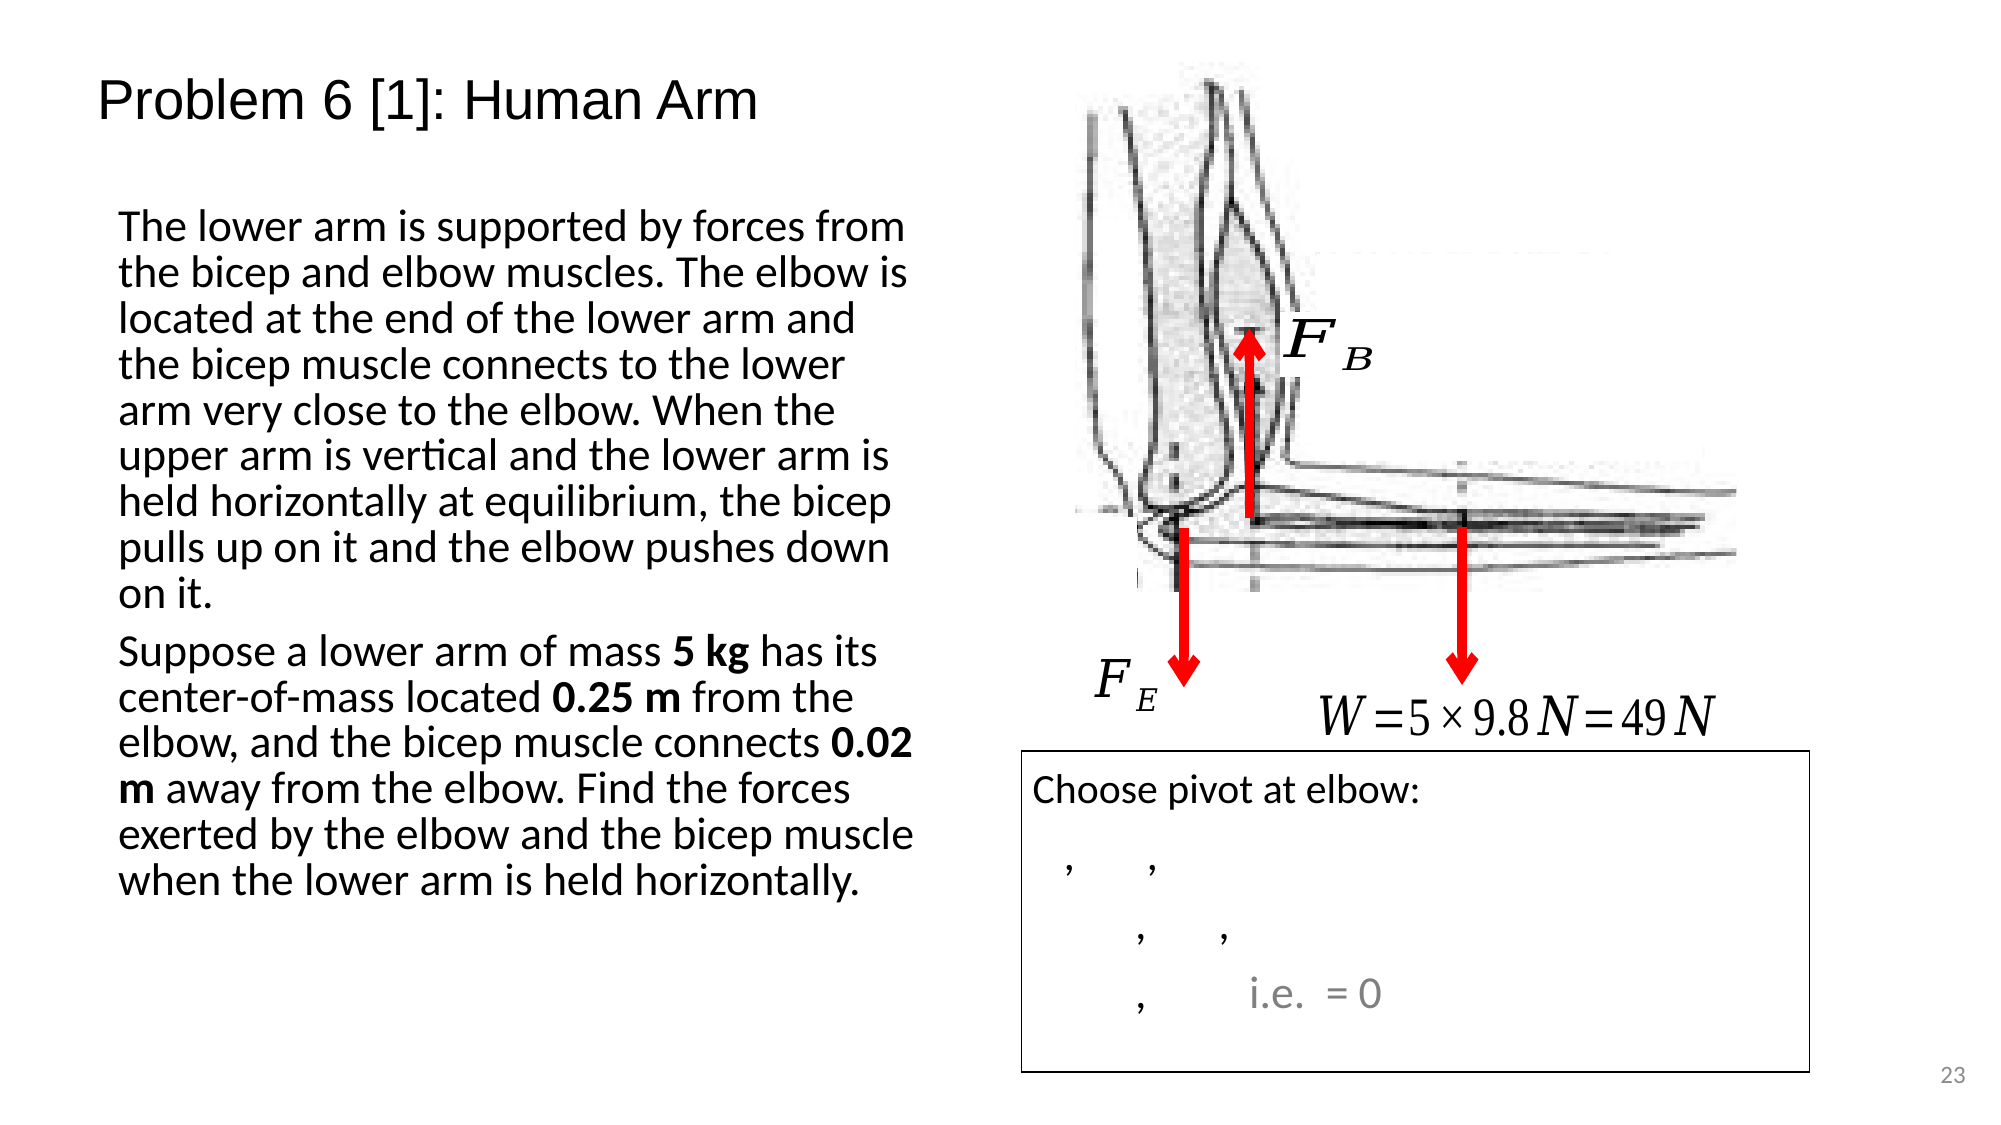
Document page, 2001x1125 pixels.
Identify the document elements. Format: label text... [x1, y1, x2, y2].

slide_number 23 [1913, 1044, 1981, 1103]
table_header The lower arm is supported by forces from the bicep and elbow muscles. The elbow is located at the end of the lower arm and the bicep muscle connects to the lower arm very close to the elbow. When the upper arm is vertical and the lower arm is held horizontally at equilibrium, the bicep pulls up on it and the elbow pushes down on it. Suppose a lower arm of mass 5 kg has its center-of-mass located 0.25 m from the elbow, and the bicep muscle connects 0.02 m away from the elbow. Find the forces exerted by the elbow and the bicep muscle when the lower arm is held horizontally. [108, 209, 937, 1010]
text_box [1021, 31, 1737, 748]
text_box Problem 6 [1]: Human Arm [97, 63, 1021, 141]
